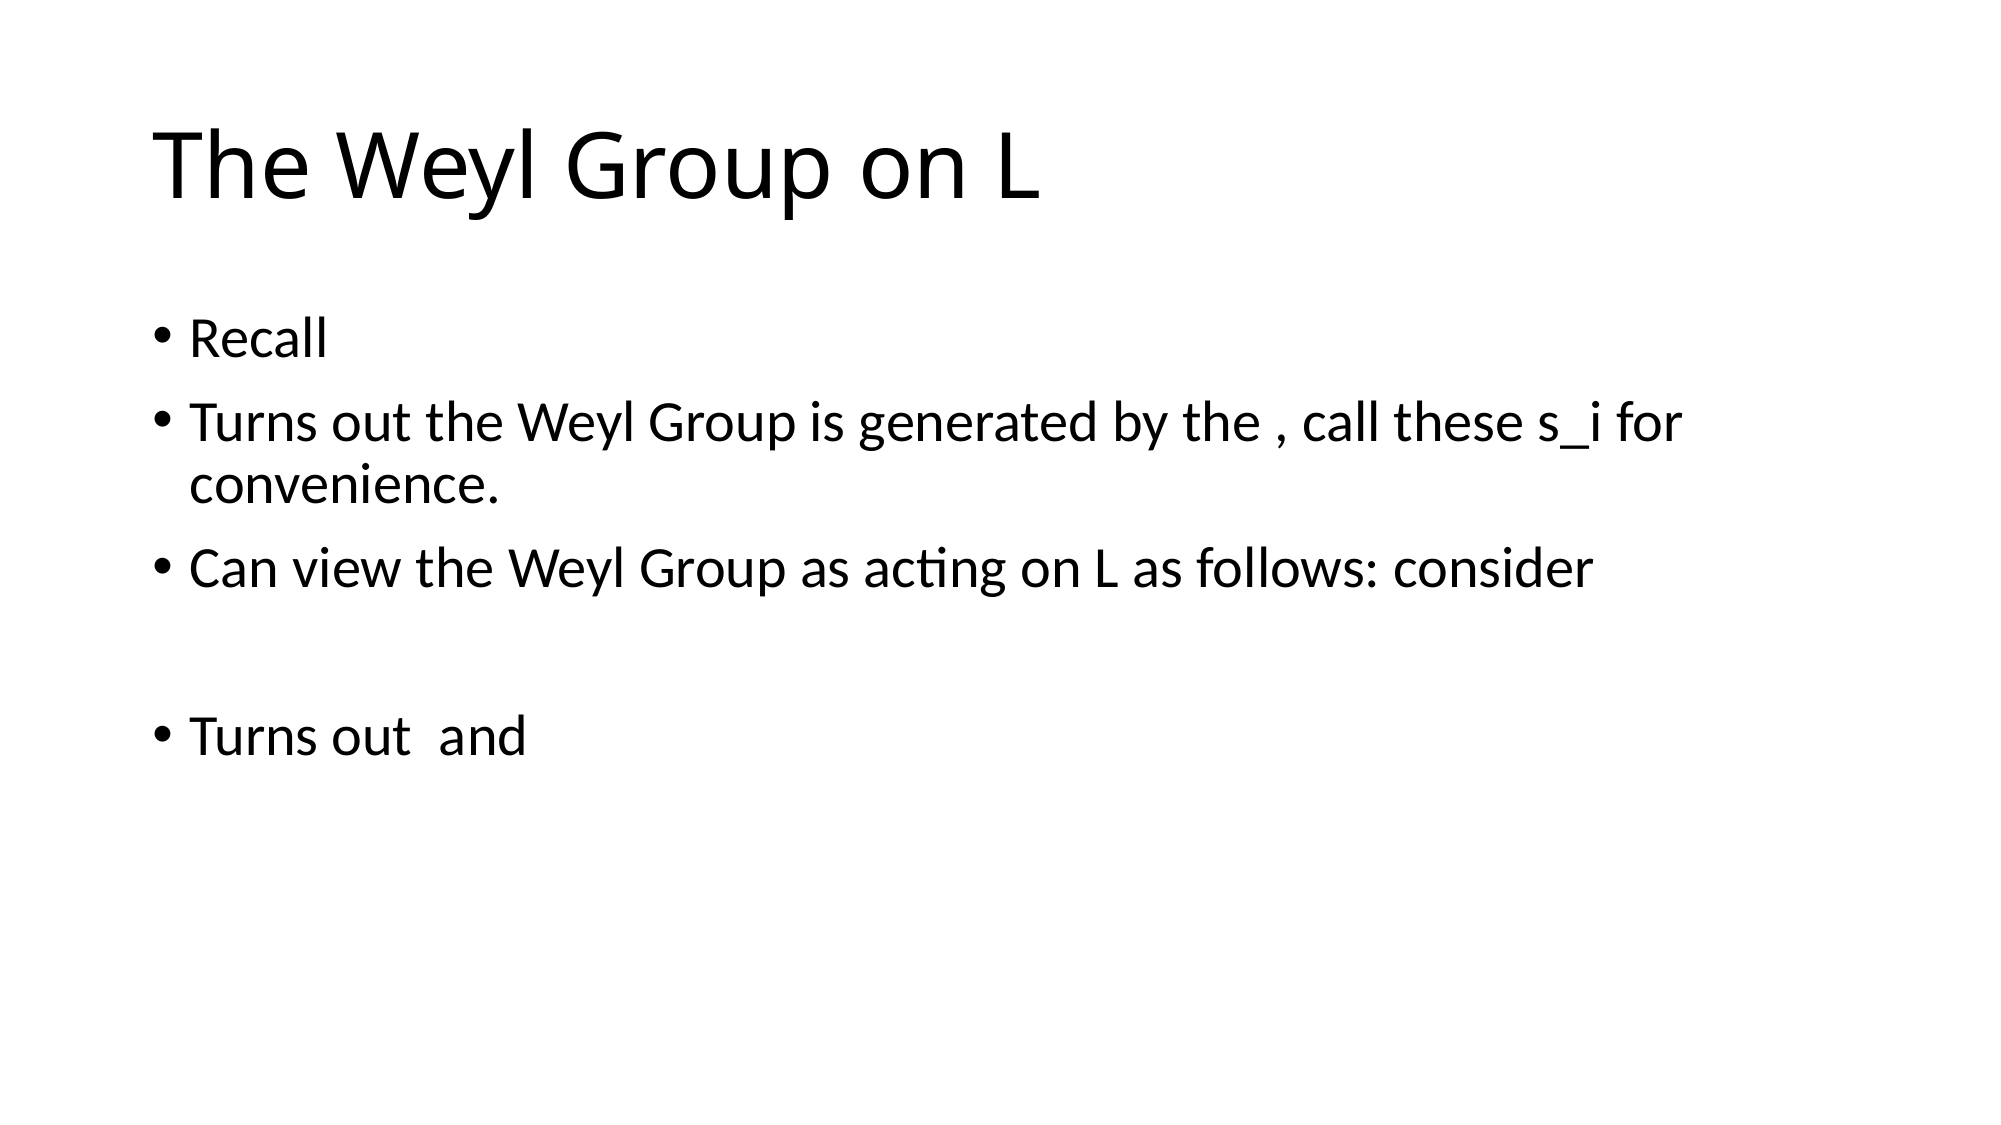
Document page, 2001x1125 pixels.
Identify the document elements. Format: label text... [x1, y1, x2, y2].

title The Weyl Group on L [137, 59, 1863, 278]
